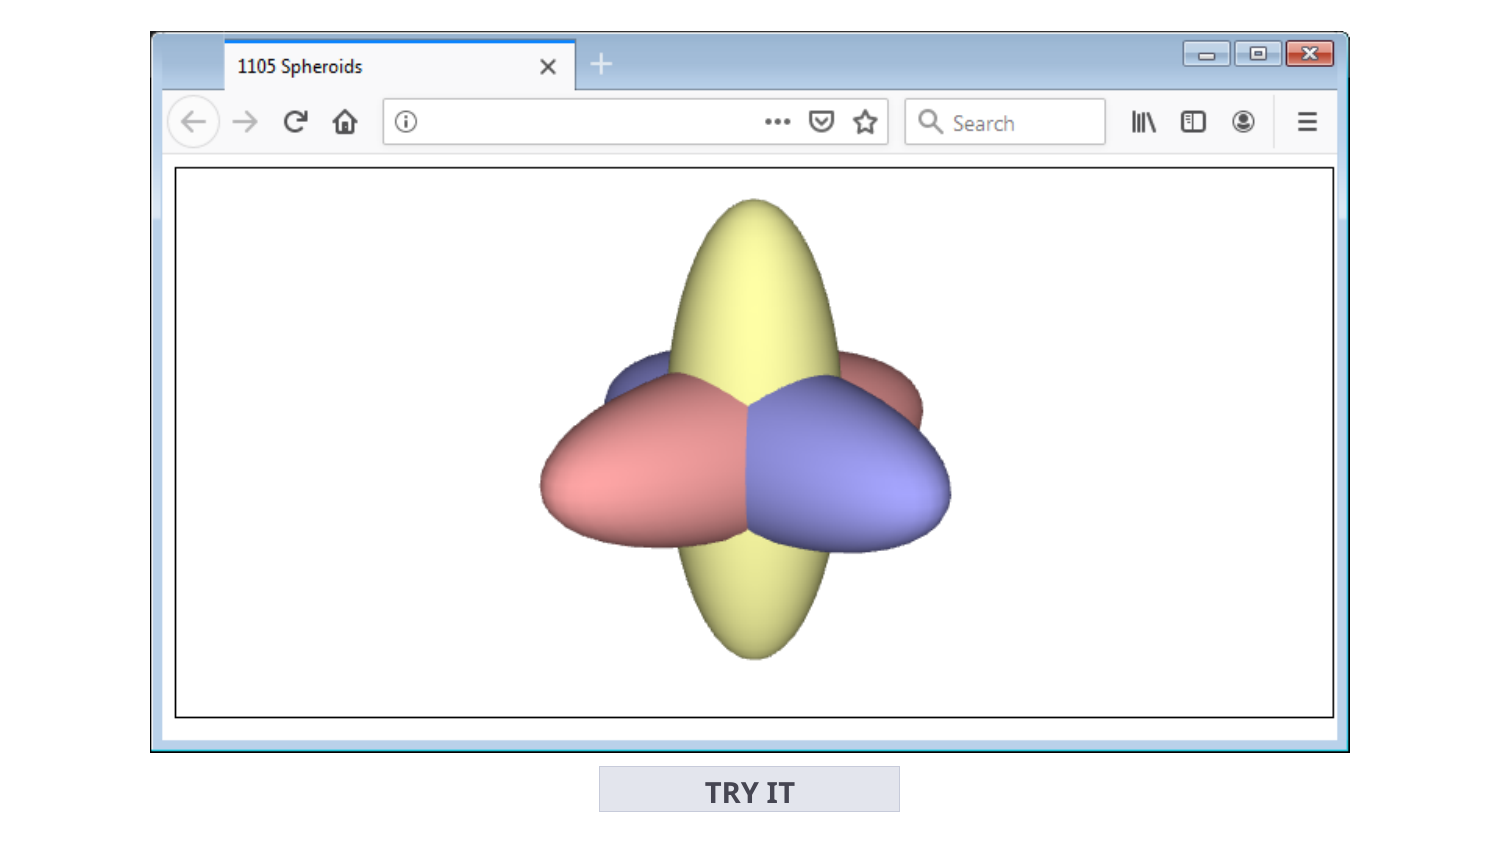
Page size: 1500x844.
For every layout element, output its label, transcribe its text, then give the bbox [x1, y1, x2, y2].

picture [149, 31, 1351, 753]
text_box TRY IT [599, 766, 900, 812]
